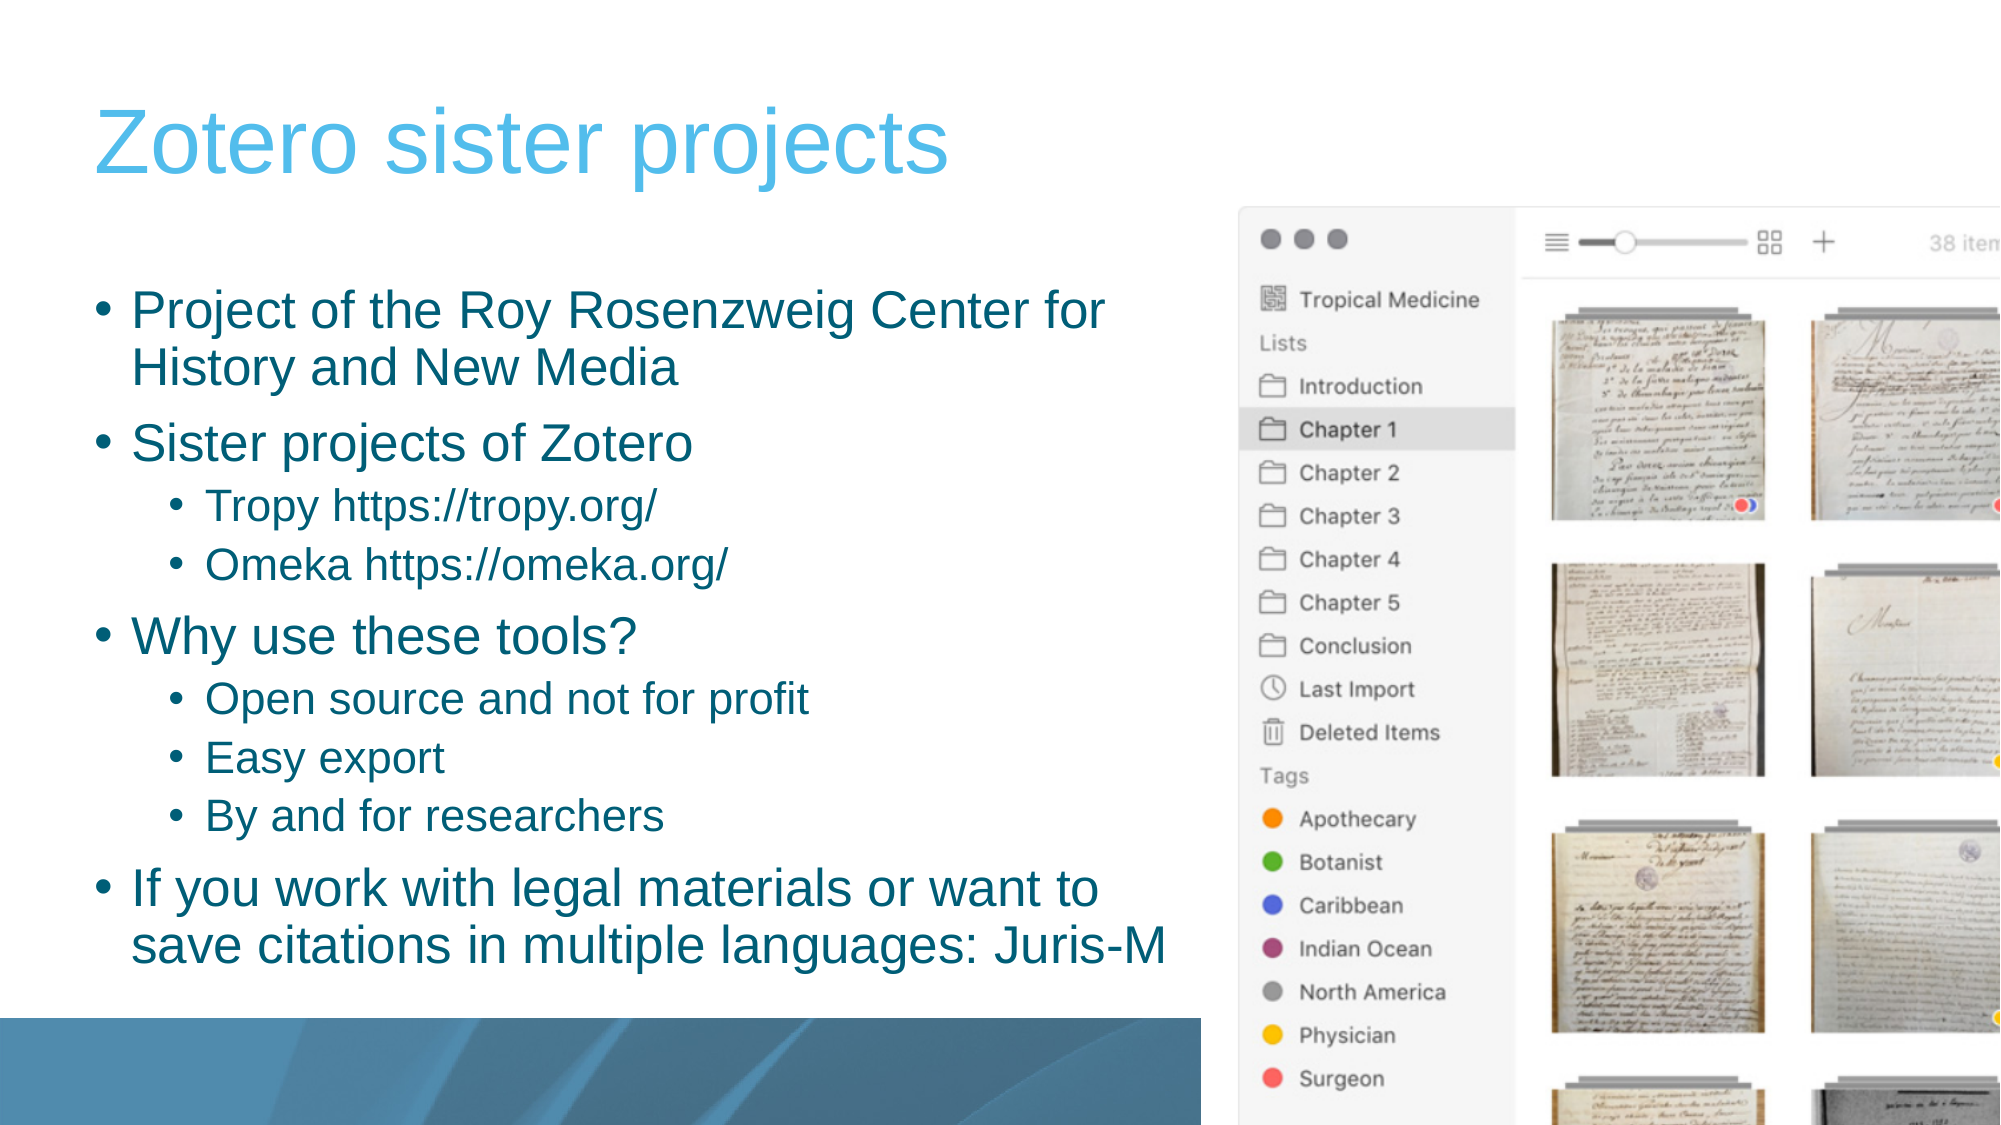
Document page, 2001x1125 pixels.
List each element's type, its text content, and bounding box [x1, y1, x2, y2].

list Project of the Roy Rosenzweig Center for History and New Media Sister projects of Zotero Tropy https://tropy.org/ Omeka https://omeka.org/ Why use these tools? Open source and not for profit Easy export By and for researchers If you work with legal materials or want to save citations in multiple languages: Juris-M [94, 282, 1201, 982]
picture [0, 185, 2000, 1125]
title Zotero sister projects [94, 94, 1906, 282]
